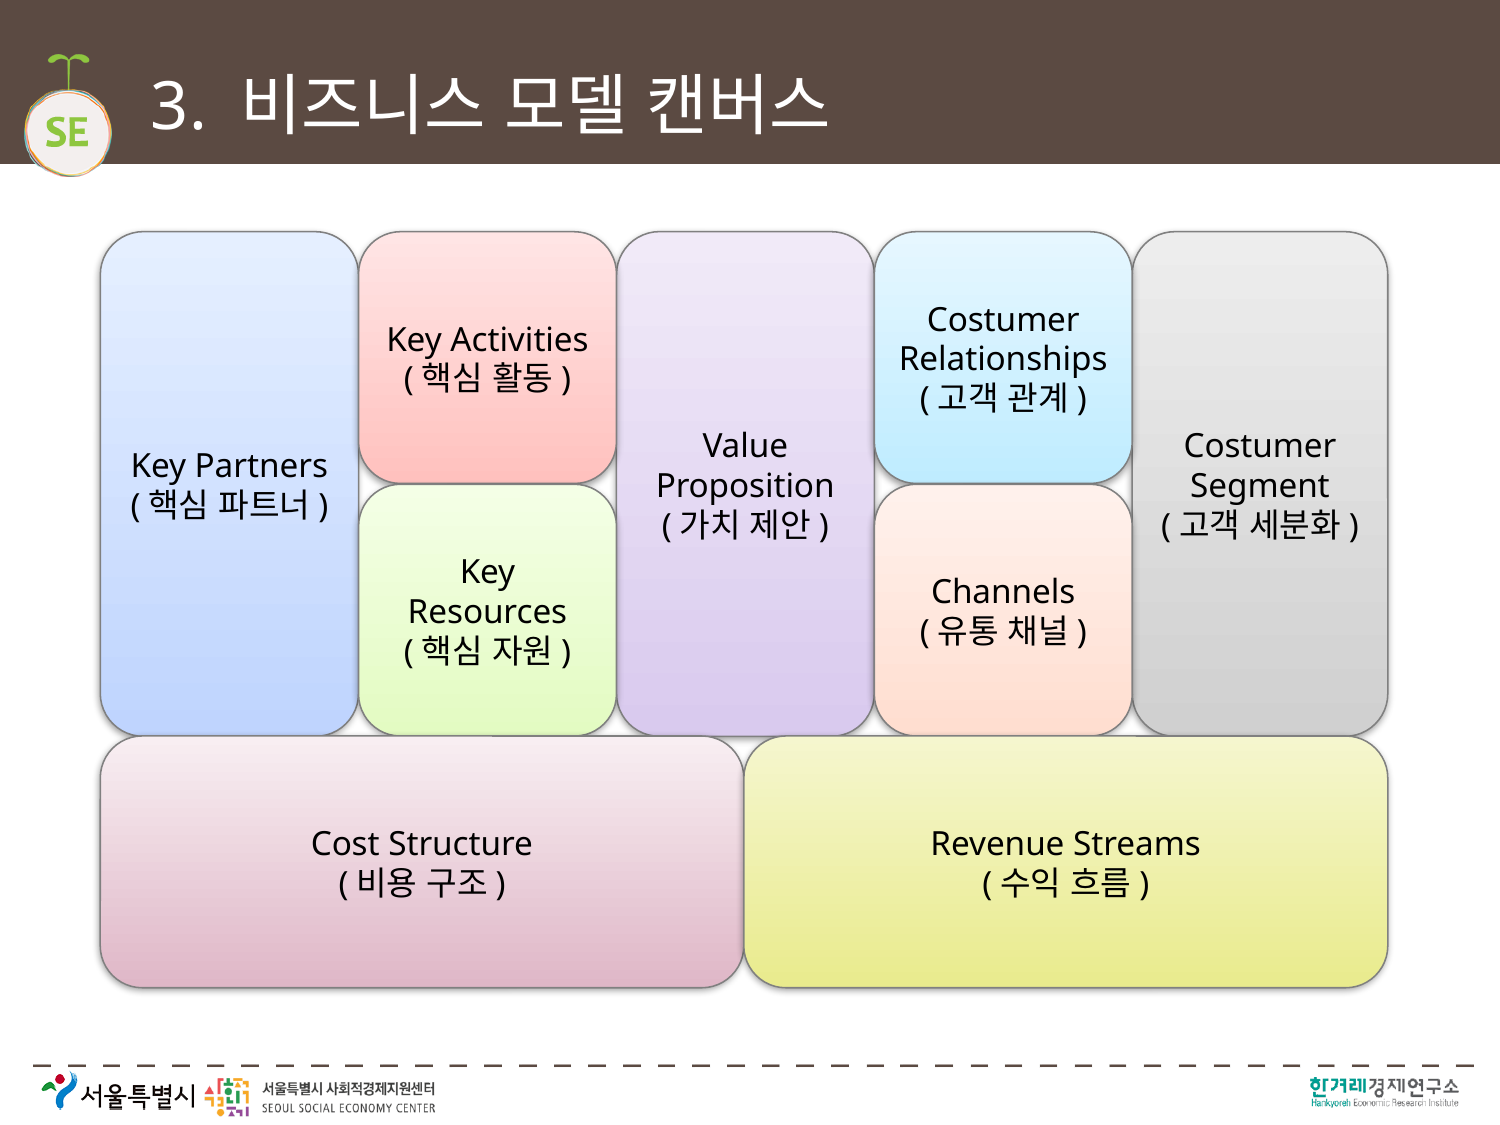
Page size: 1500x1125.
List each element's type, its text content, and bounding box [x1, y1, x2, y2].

text_box Costumer Segment (고객 세분화) [1131, 230, 1389, 736]
text_box Key Activities (핵심 활동) [357, 230, 618, 484]
title 3. 비즈니스 모델 캔버스 [135, 45, 1463, 161]
text_box Key Resources (핵심 자원) [357, 483, 618, 733]
text_box Costumer Relationships (고객 관계) [873, 230, 1134, 484]
picture [0, 0, 1500, 1125]
text_box Key Partners (핵심 파트너) [99, 230, 360, 735]
text_box Cost Structure (비용 구조) [99, 735, 742, 989]
text_box Value Proposition (가치 제안) [615, 230, 876, 738]
text_box Revenue Streams (수익 흐름) [743, 735, 1389, 989]
text_box Channels (유통 채널) [873, 483, 1134, 733]
